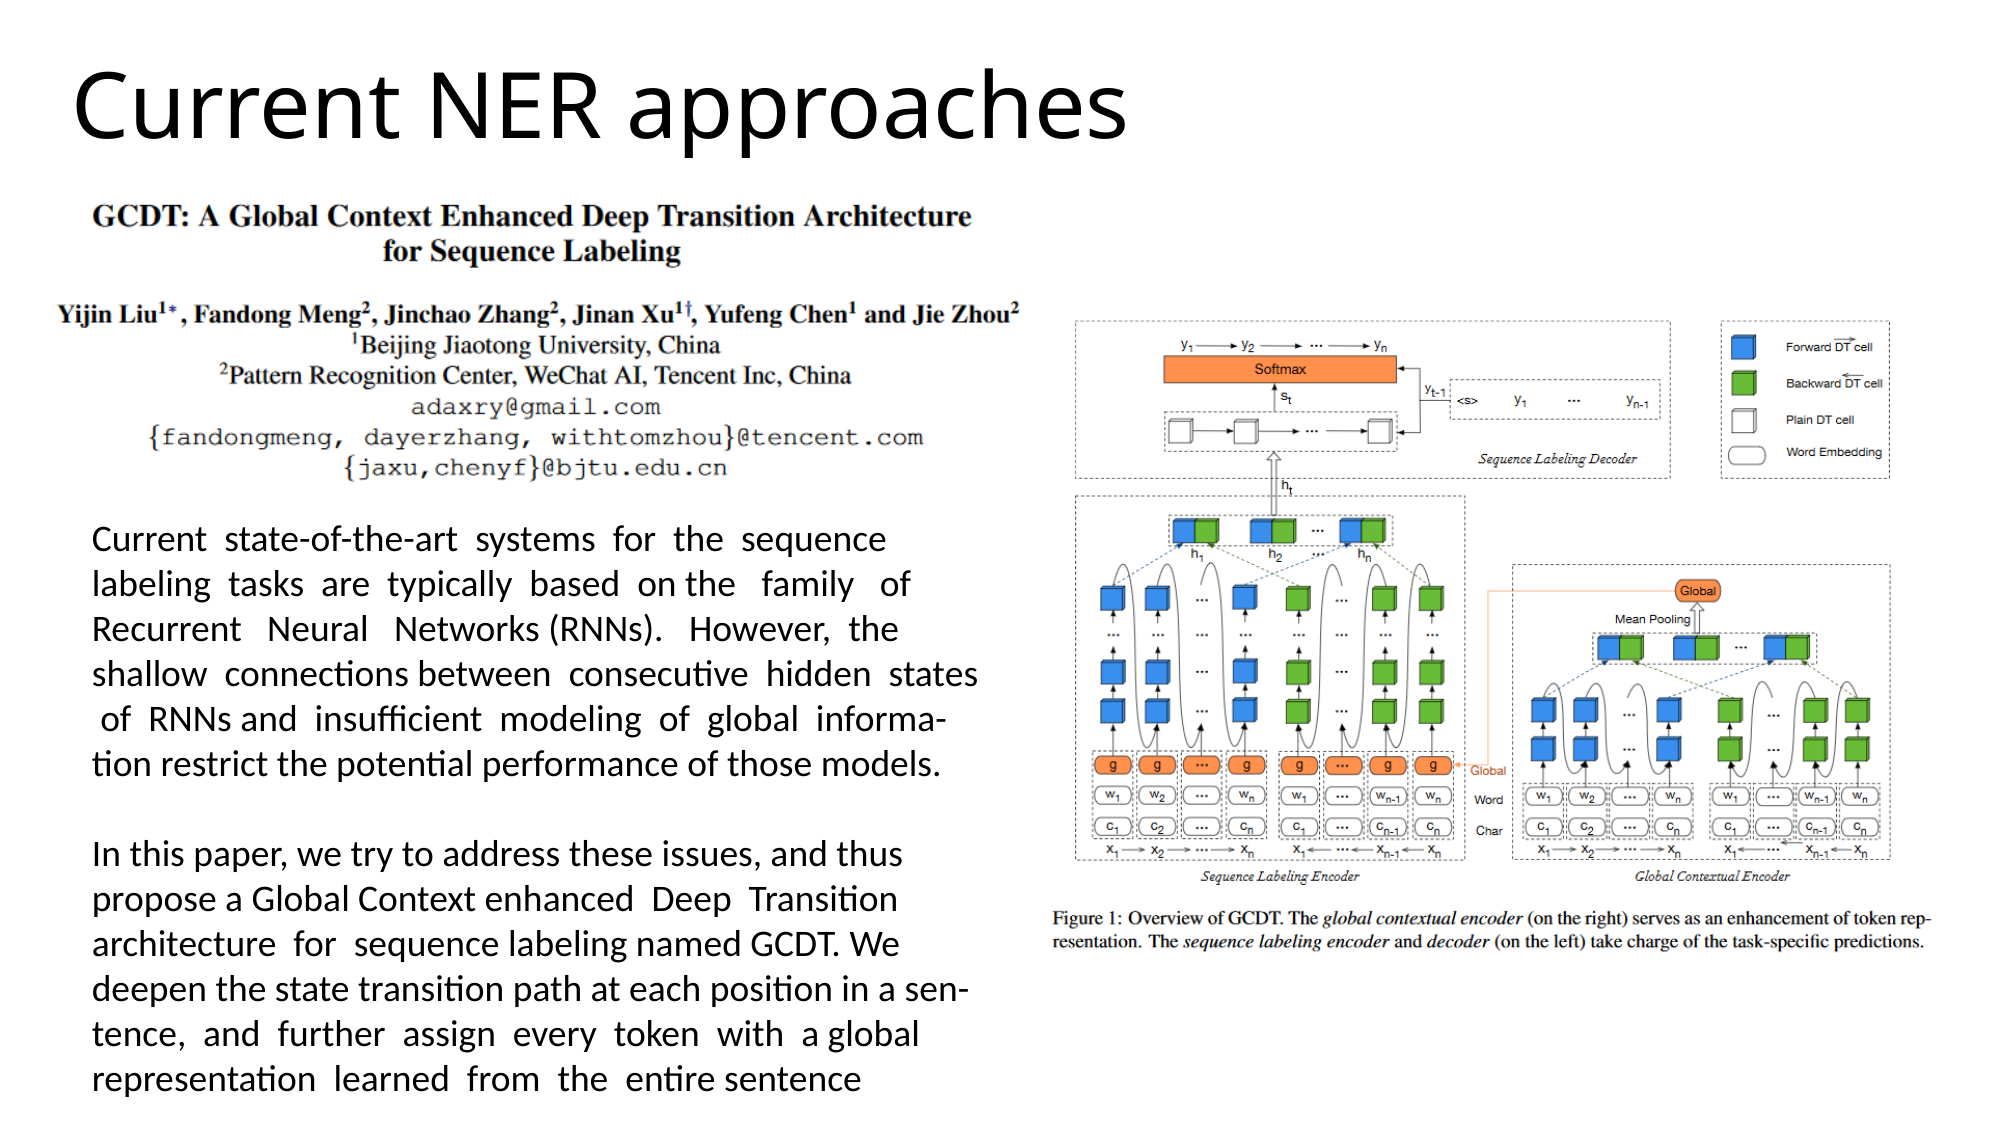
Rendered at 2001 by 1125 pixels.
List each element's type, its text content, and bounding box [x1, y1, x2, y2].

text_box Current state-of-the-art systems for the sequence labeling tasks are typically based on the family of Recurrent Neural Networks (RNNs). However, the shallow connections between consecutive hidden states of RNNs and insufficient modeling of global informa-tion restrict the potential performance of those models. In this paper, we try to address these issues, and thus propose a Global Context enhanced Deep Transition architecture for sequence labeling named GCDT. We deepen the state transition path at each position in a sen-tence, and further assign every token with a global representation learned from the entire sentence [77, 506, 1001, 1107]
title Current NER approaches [56, 0, 1782, 218]
picture [15, 158, 2000, 969]
